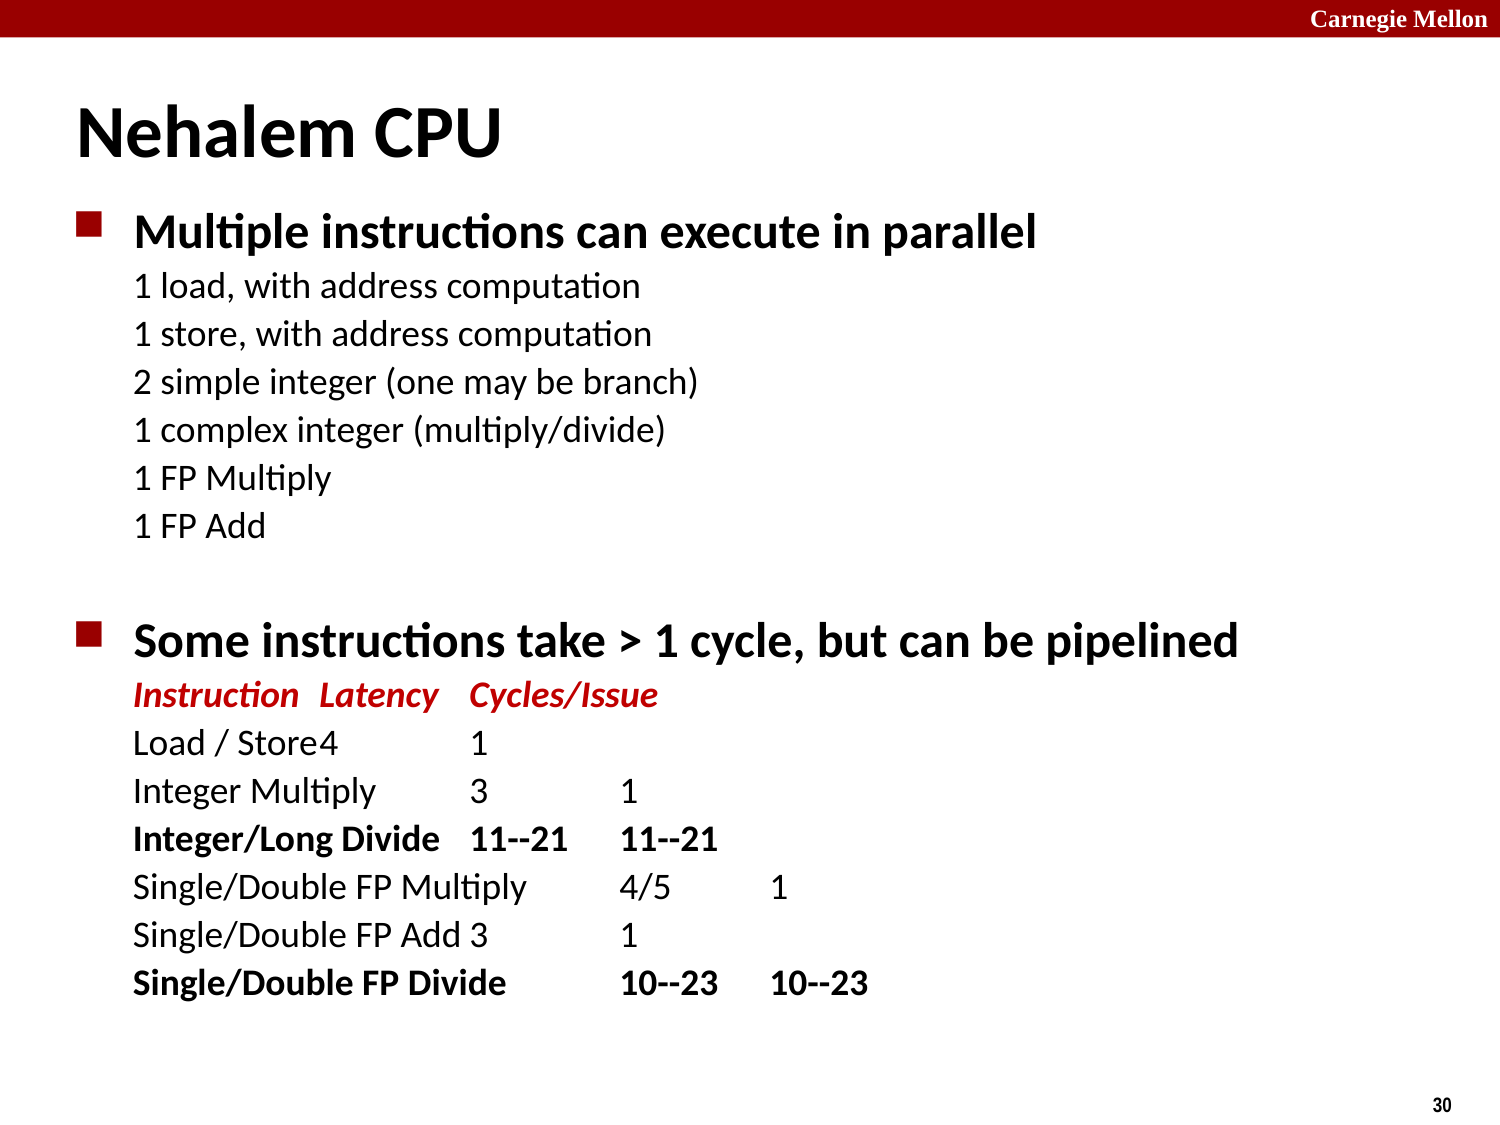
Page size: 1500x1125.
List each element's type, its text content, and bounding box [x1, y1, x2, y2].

title Nehalem CPU [61, 80, 1272, 176]
list Multiple instructions can execute in parallel 1 load, with address computation 1 store, with address computation 2 simple integer (one may be branch) 1 complex integer (multiply/divide) 1 FP Multiply 1 FP Add Some instructions take > 1 cycle, but can be pipelined Instruction Latency Cycles/Issue Load / Store 4 1 Integer Multiply 3 1 Integer/Long Divide 11--21 11--21 Single/Double FP Multiply 4/5 1 Single/Double FP Add 3 1 Single/Double FP Divide 10--23 10--23 [62, 199, 1426, 1026]
